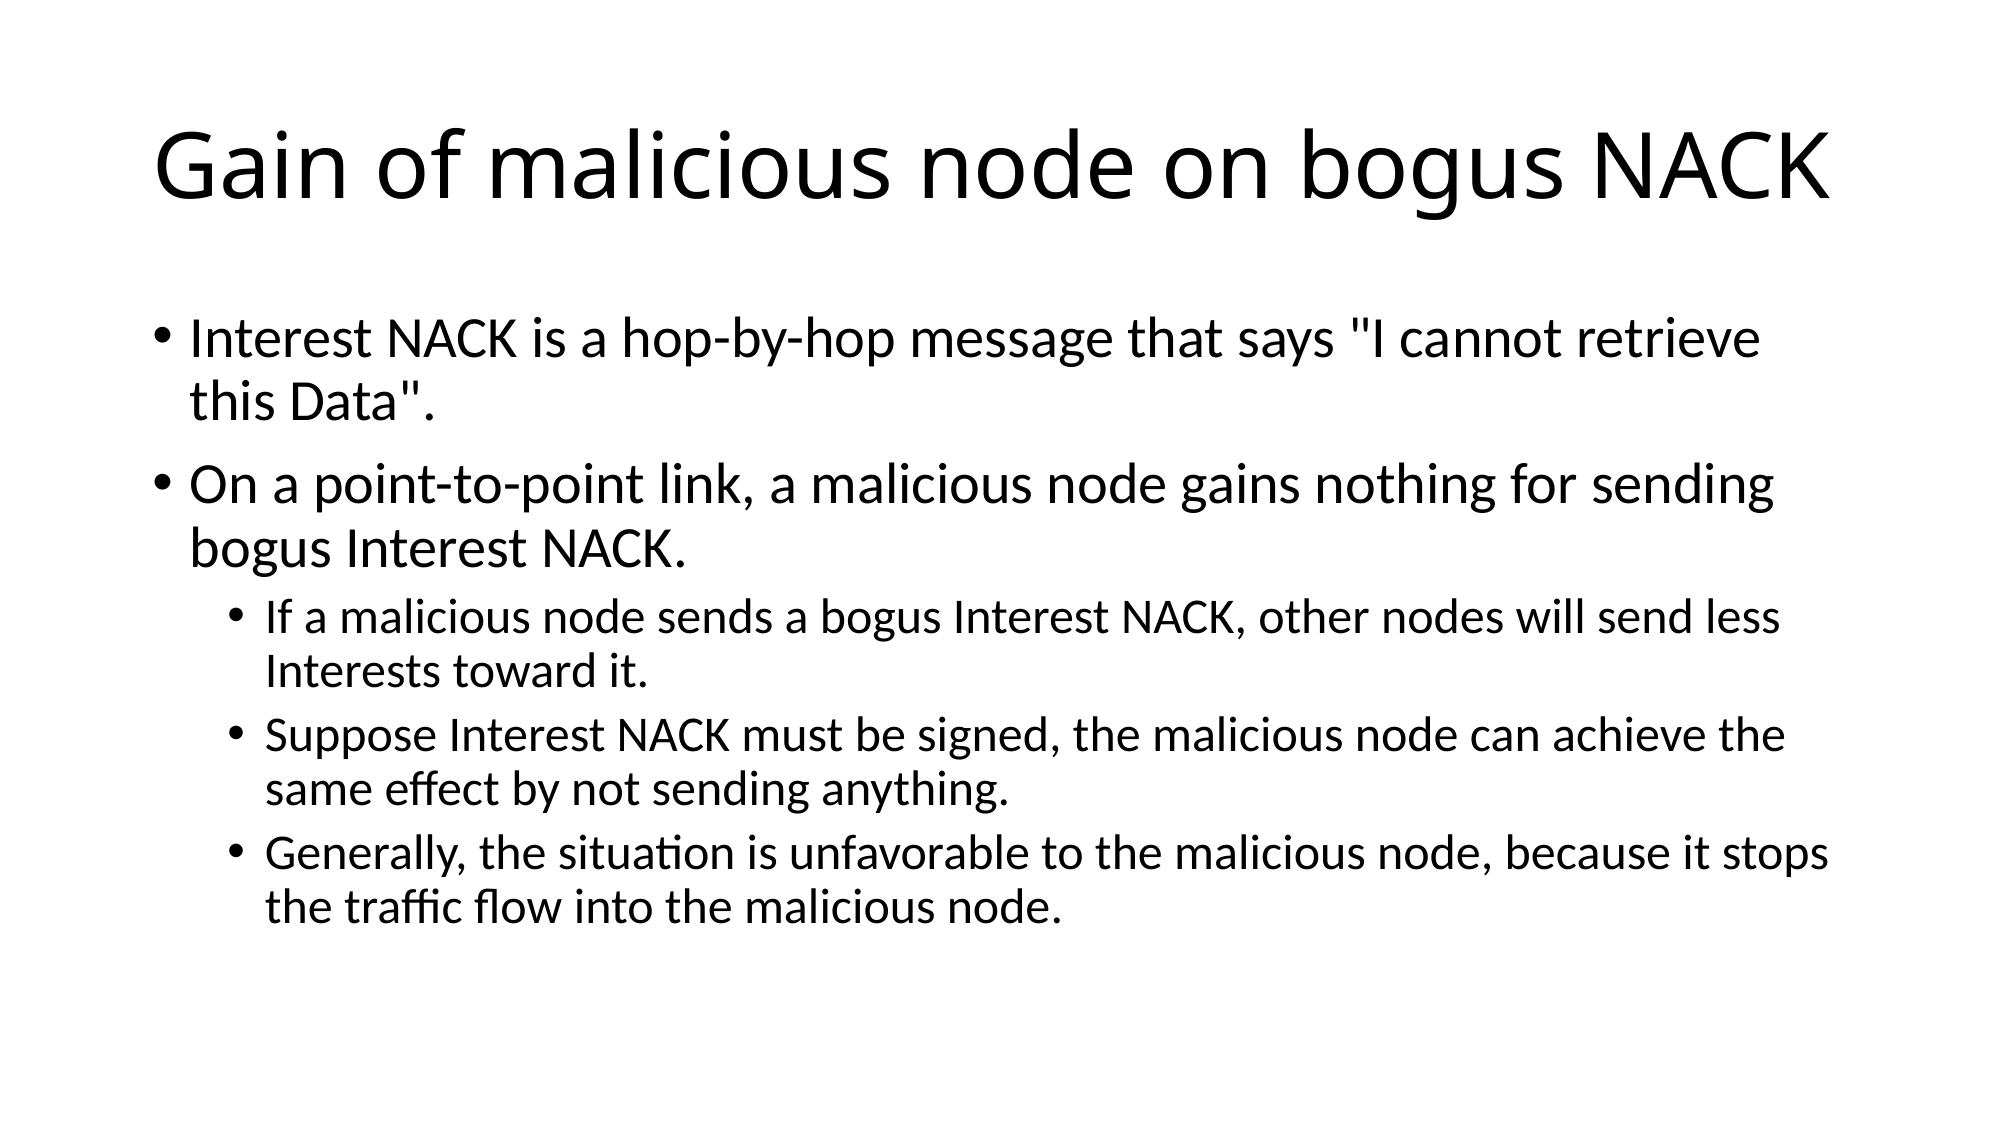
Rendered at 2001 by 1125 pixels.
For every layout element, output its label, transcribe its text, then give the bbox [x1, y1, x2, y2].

list Interest NACK is a hop-by-hop message that says "I cannot retrieve this Data". On a point-to-point link, a malicious node gains nothing for sending bogus Interest NACK. If a malicious node sends a bogus Interest NACK, other nodes will send less Interests toward it. Suppose Interest NACK must be signed, the malicious node can achieve the same effect by not sending anything. Generally, the situation is unfavorable to the malicious node, because it stops the traffic flow into the malicious node. [137, 299, 1863, 1014]
title Gain of malicious node on bogus NACK [137, 59, 1863, 278]
